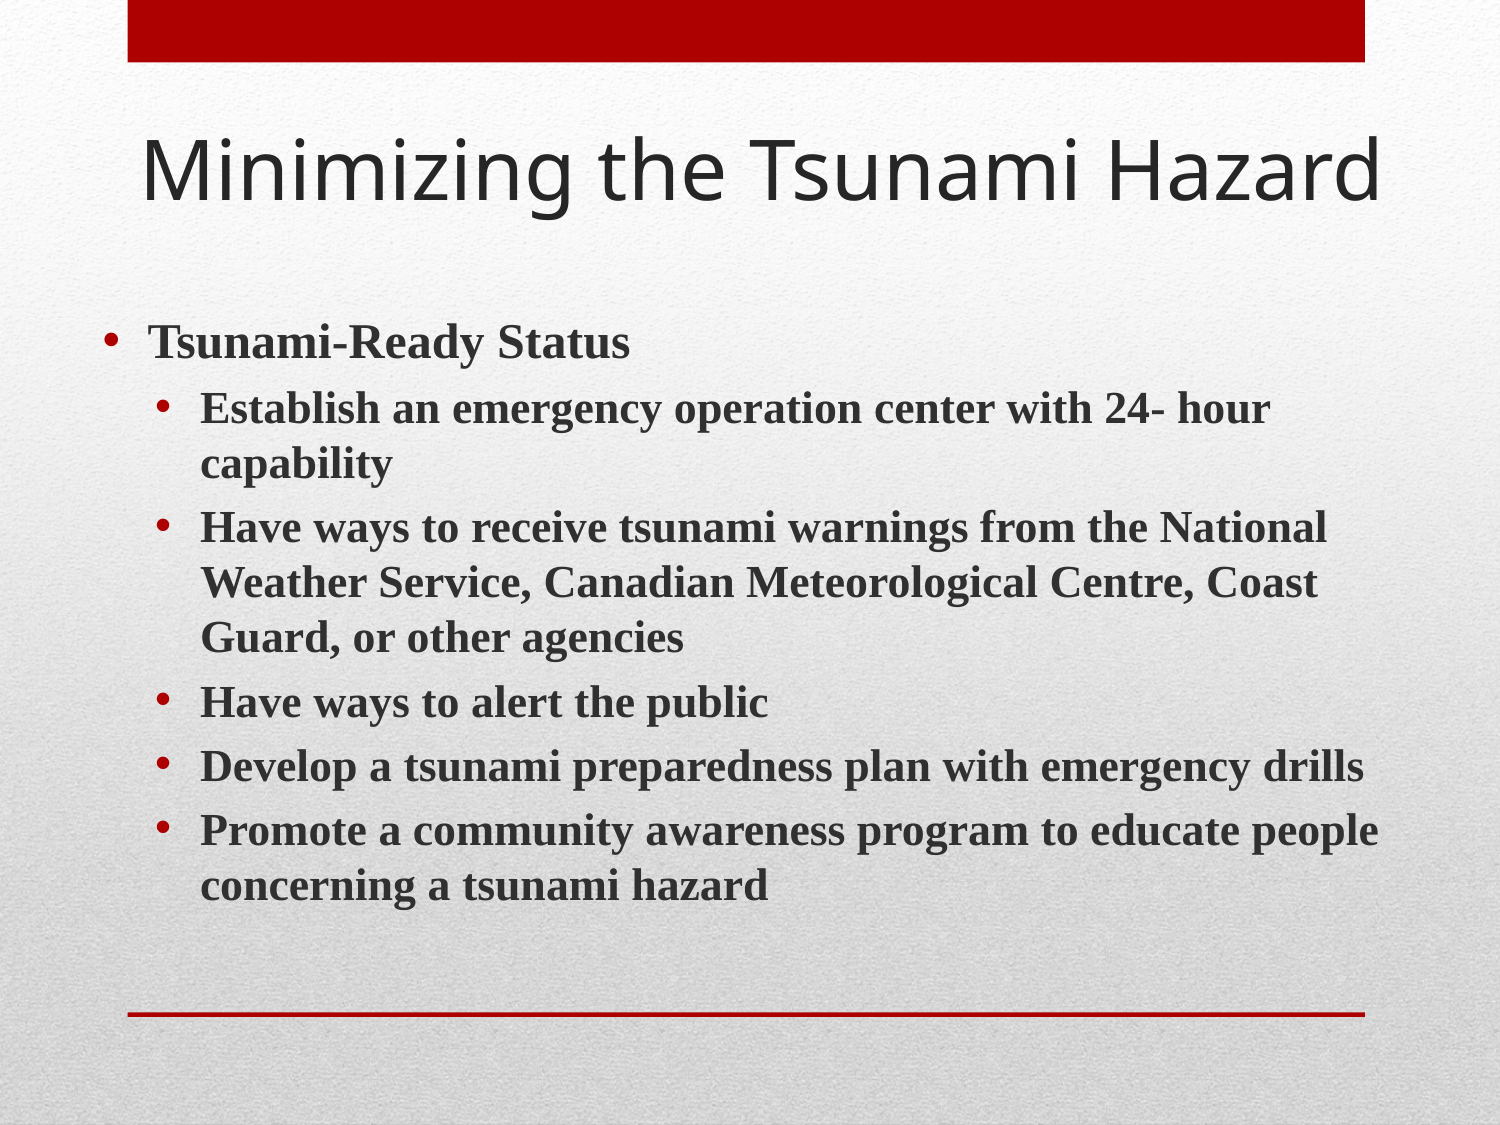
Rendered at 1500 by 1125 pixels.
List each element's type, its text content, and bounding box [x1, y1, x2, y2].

list Tsunami-Ready Status Establish an emergency operation center with 24- hour capability Have ways to receive tsunami warnings from the National Weather Service, Canadian Meteorological Centre, Coast Guard, or other agencies Have ways to alert the public Develop a tsunami preparedness plan with emergency drills Promote a community awareness program to educate people concerning a tsunami hazard [87, 237, 1438, 981]
title Minimizing the Tsunami Hazard [75, 37, 1450, 225]
